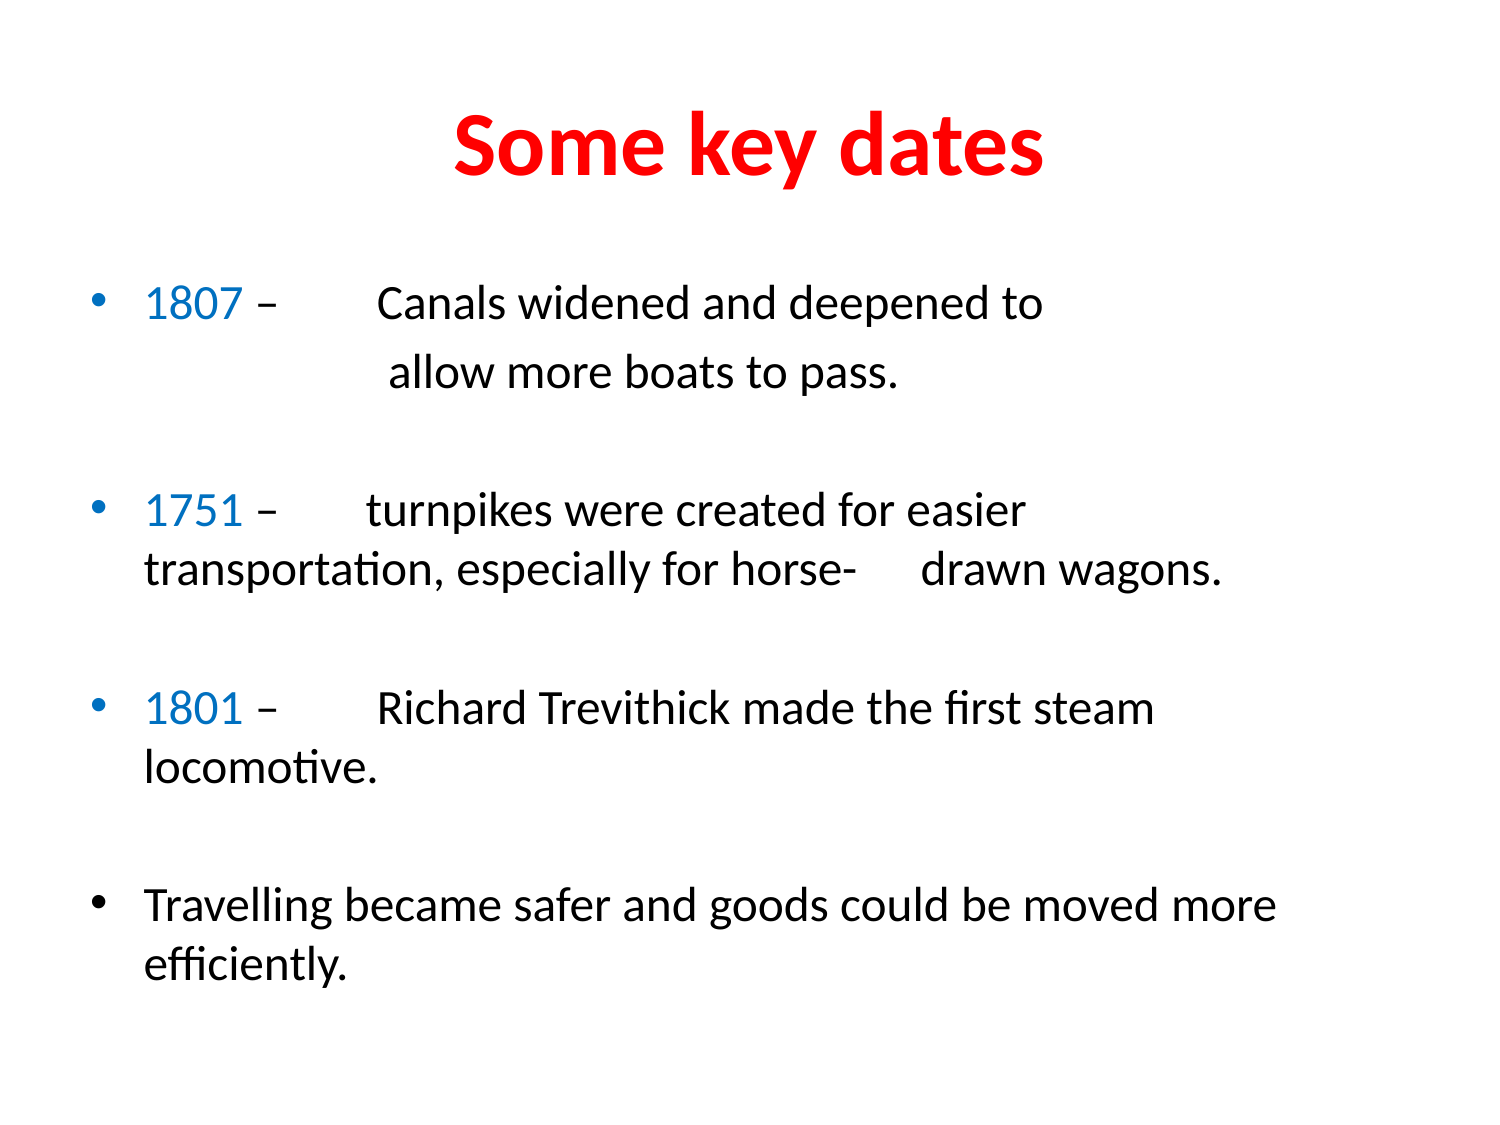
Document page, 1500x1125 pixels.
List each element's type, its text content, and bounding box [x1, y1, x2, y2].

list 1807 – Canals widened and deepened to allow more boats to pass. 1751 – turnpikes were created for easier transportation, especially for horse- drawn wagons. 1801 – Richard Trevithick made the first steam locomotive. Travelling became safer and goods could be moved more efficiently. [75, 262, 1425, 1005]
title Some key dates [75, 45, 1425, 233]
